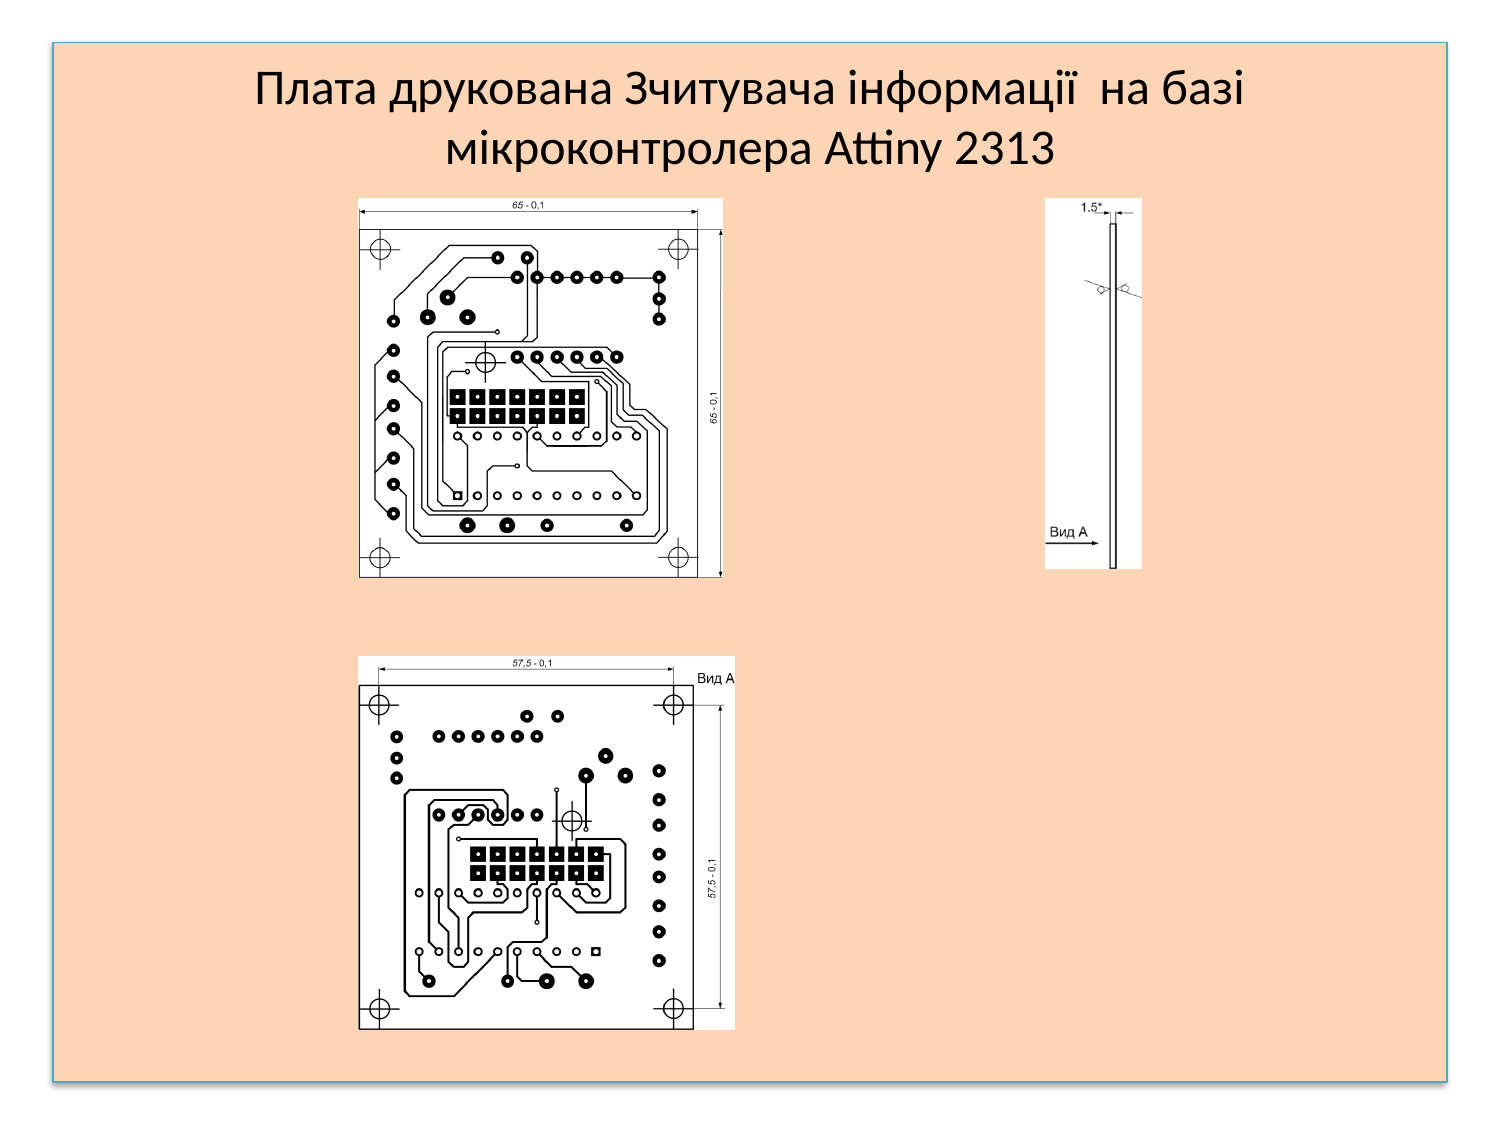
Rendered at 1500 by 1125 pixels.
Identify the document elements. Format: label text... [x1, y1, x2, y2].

picture [358, 656, 735, 1031]
picture [358, 198, 723, 579]
picture [1045, 198, 1142, 569]
text_box [52, 42, 1448, 1083]
title Плата друкована Зчитувача інформації на базі мікроконтролера Attiny 2313 [75, 45, 1425, 185]
